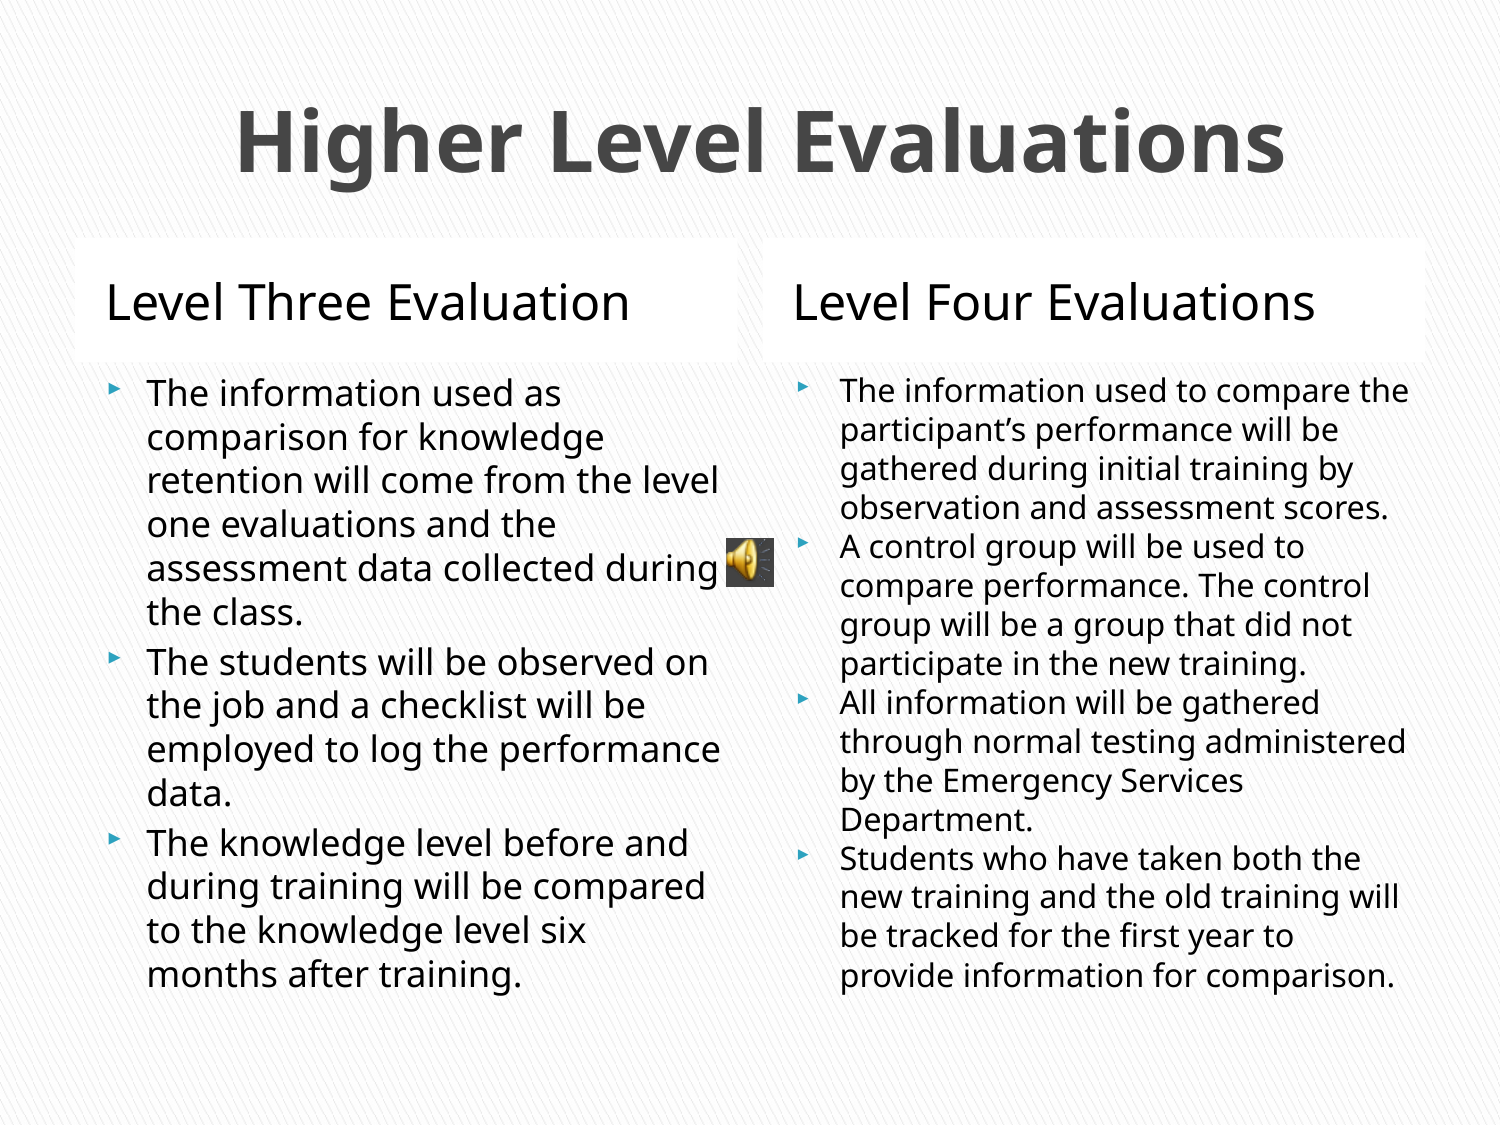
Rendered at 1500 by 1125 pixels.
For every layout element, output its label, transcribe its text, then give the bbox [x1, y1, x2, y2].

list Level Three Evaluation [74, 237, 739, 363]
title Higher Level Evaluations [75, 44, 1425, 233]
list The information used to compare the participant’s performance will be gathered during initial training by observation and assessment scores. A control group will be used to compare performance. The control group will be a group that did not participate in the new training. All information will be gathered through normal testing administered by the Emergency Services Department. Students who have taken both the new training and the old training will be tracked for the first year to provide information for comparison. [762, 362, 1426, 1010]
picture [724, 537, 776, 588]
list Level Four Evaluations [762, 237, 1426, 362]
list The information used as comparison for knowledge retention will come from the level one evaluations and the assessment data collected during the class. The students will be observed on the job and a checklist will be employed to log the performance data. The knowledge level before and during training will be compared to the knowledge level six months after training. [75, 362, 738, 1010]
